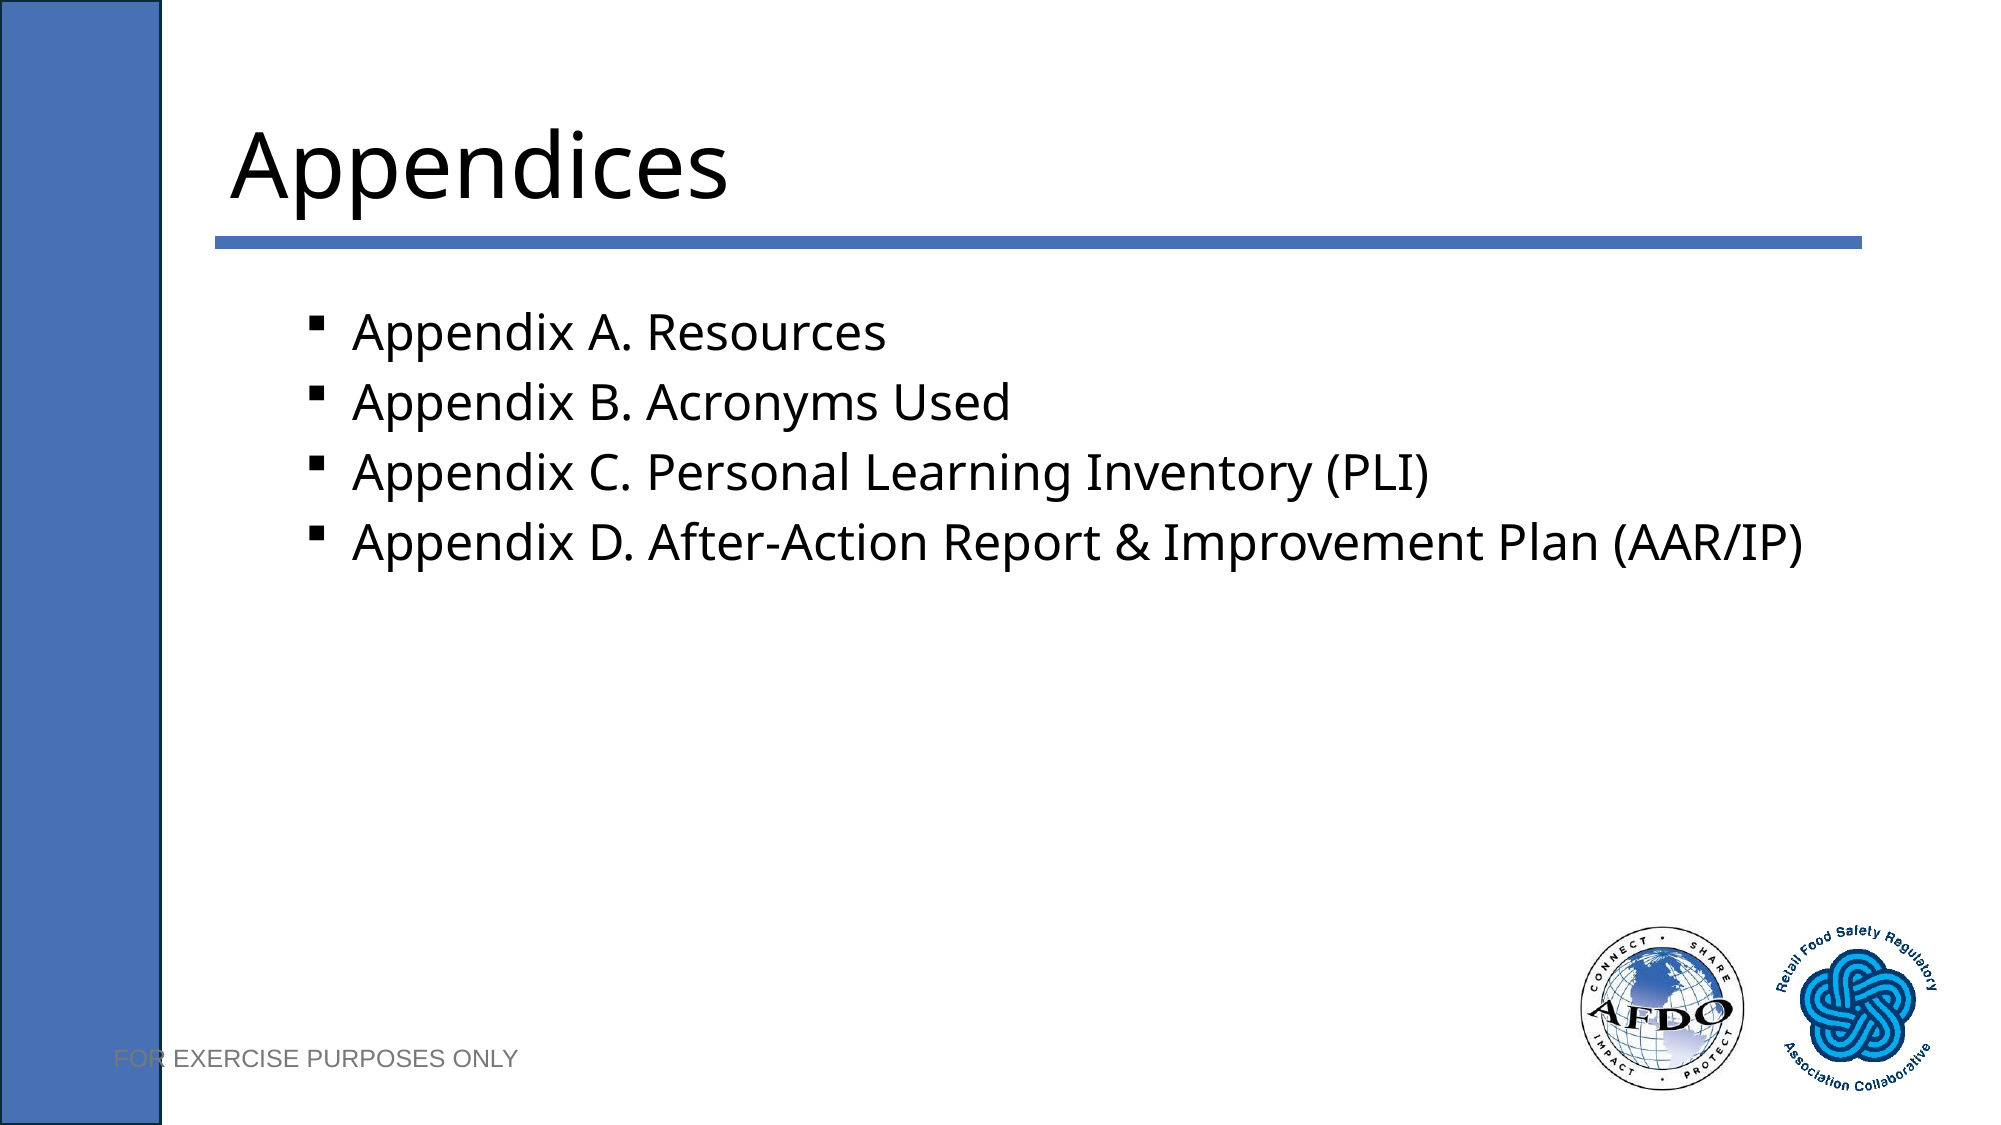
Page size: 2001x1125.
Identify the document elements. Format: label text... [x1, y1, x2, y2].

picture [1776, 925, 1937, 1091]
footer FOR EXERCISE PURPOSES ONLY [0, 1042, 634, 1103]
picture [1579, 925, 1745, 1091]
list Appendix A. Resources Appendix B. Acronyms Used Appendix C. Personal Learning Inventory (PLI) Appendix D. After-Action Report & Improvement Plan (AAR/IP) [215, 306, 1863, 677]
title Appendices [215, 110, 1863, 227]
